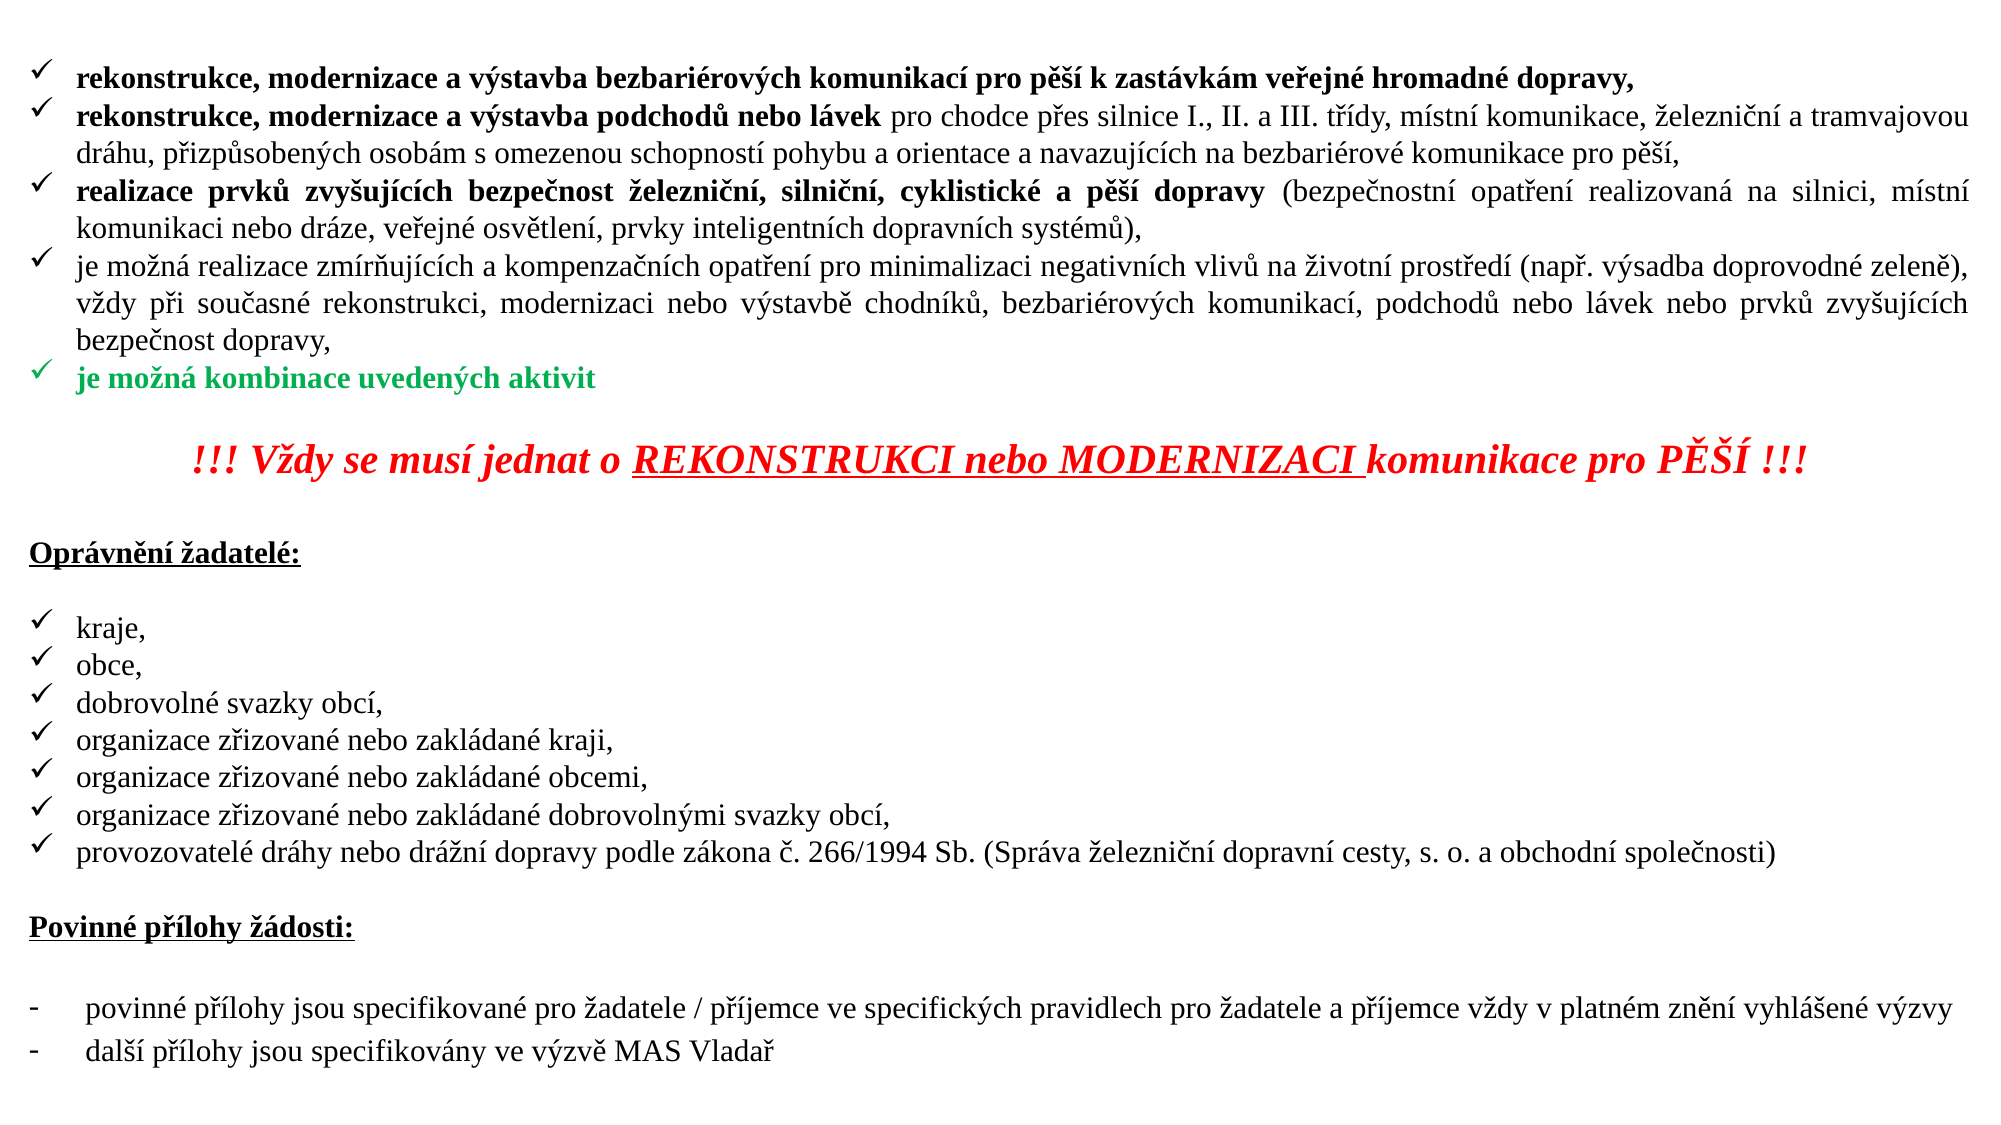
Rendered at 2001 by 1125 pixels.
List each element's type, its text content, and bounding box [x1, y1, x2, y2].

text_box rekonstrukce, modernizace a výstavba bezbariérových komunikací pro pěší k zastávkám veřejné hromadné dopravy, rekonstrukce, modernizace a výstavba podchodů nebo lávek pro chodce přes silnice I., II. a III. třídy, místní komunikace, železniční a tramvajovou dráhu, přizpůsobených osobám s omezenou schopností pohybu a orientace a navazujících na bezbariérové komunikace pro pěší, realizace prvků zvyšujících bezpečnost železniční, silniční, cyklistické a pěší dopravy (bezpečnostní opatření realizovaná na silnici, místní komunikaci nebo dráze, veřejné osvětlení, prvky inteligentních dopravních systémů), je možná realizace zmírňujících a kompenzačních opatření pro minimalizaci negativních vlivů na životní prostředí (např. výsadba doprovodné zeleně), vždy při současné rekonstrukci, modernizaci nebo výstavbě chodníků, bezbariérových komunikací, podchodů nebo lávek nebo prvků zvyšujících bezpečnost dopravy, je možná kombinace uvedených aktivit !!! Vždy se musí jednat o REKONSTRUKCI nebo MODERNIZACI komunikace pro PĚŠÍ !!! Oprávnění žadatelé: kraje, obce, dobrovolné svazky obcí, organizace zřizované nebo zakládané kraji, organizace zřizované nebo zakládané obcemi, organizace zřizované nebo zakládané dobrovolnými svazky obcí, provozovatelé dráhy nebo drážní dopravy podle zákona č. 266/1994 Sb. (Správa železniční dopravní cesty, s. o. a obchodní společnosti) Povinné přílohy žádosti: povinné přílohy jsou specifikované pro žadatele / příjemce ve specifických pravidlech pro žadatele a příjemce vždy v platném znění vyhlášené výzvy další přílohy jsou specifikovány ve výzvě MAS Vladař [14, 50, 1986, 1075]
